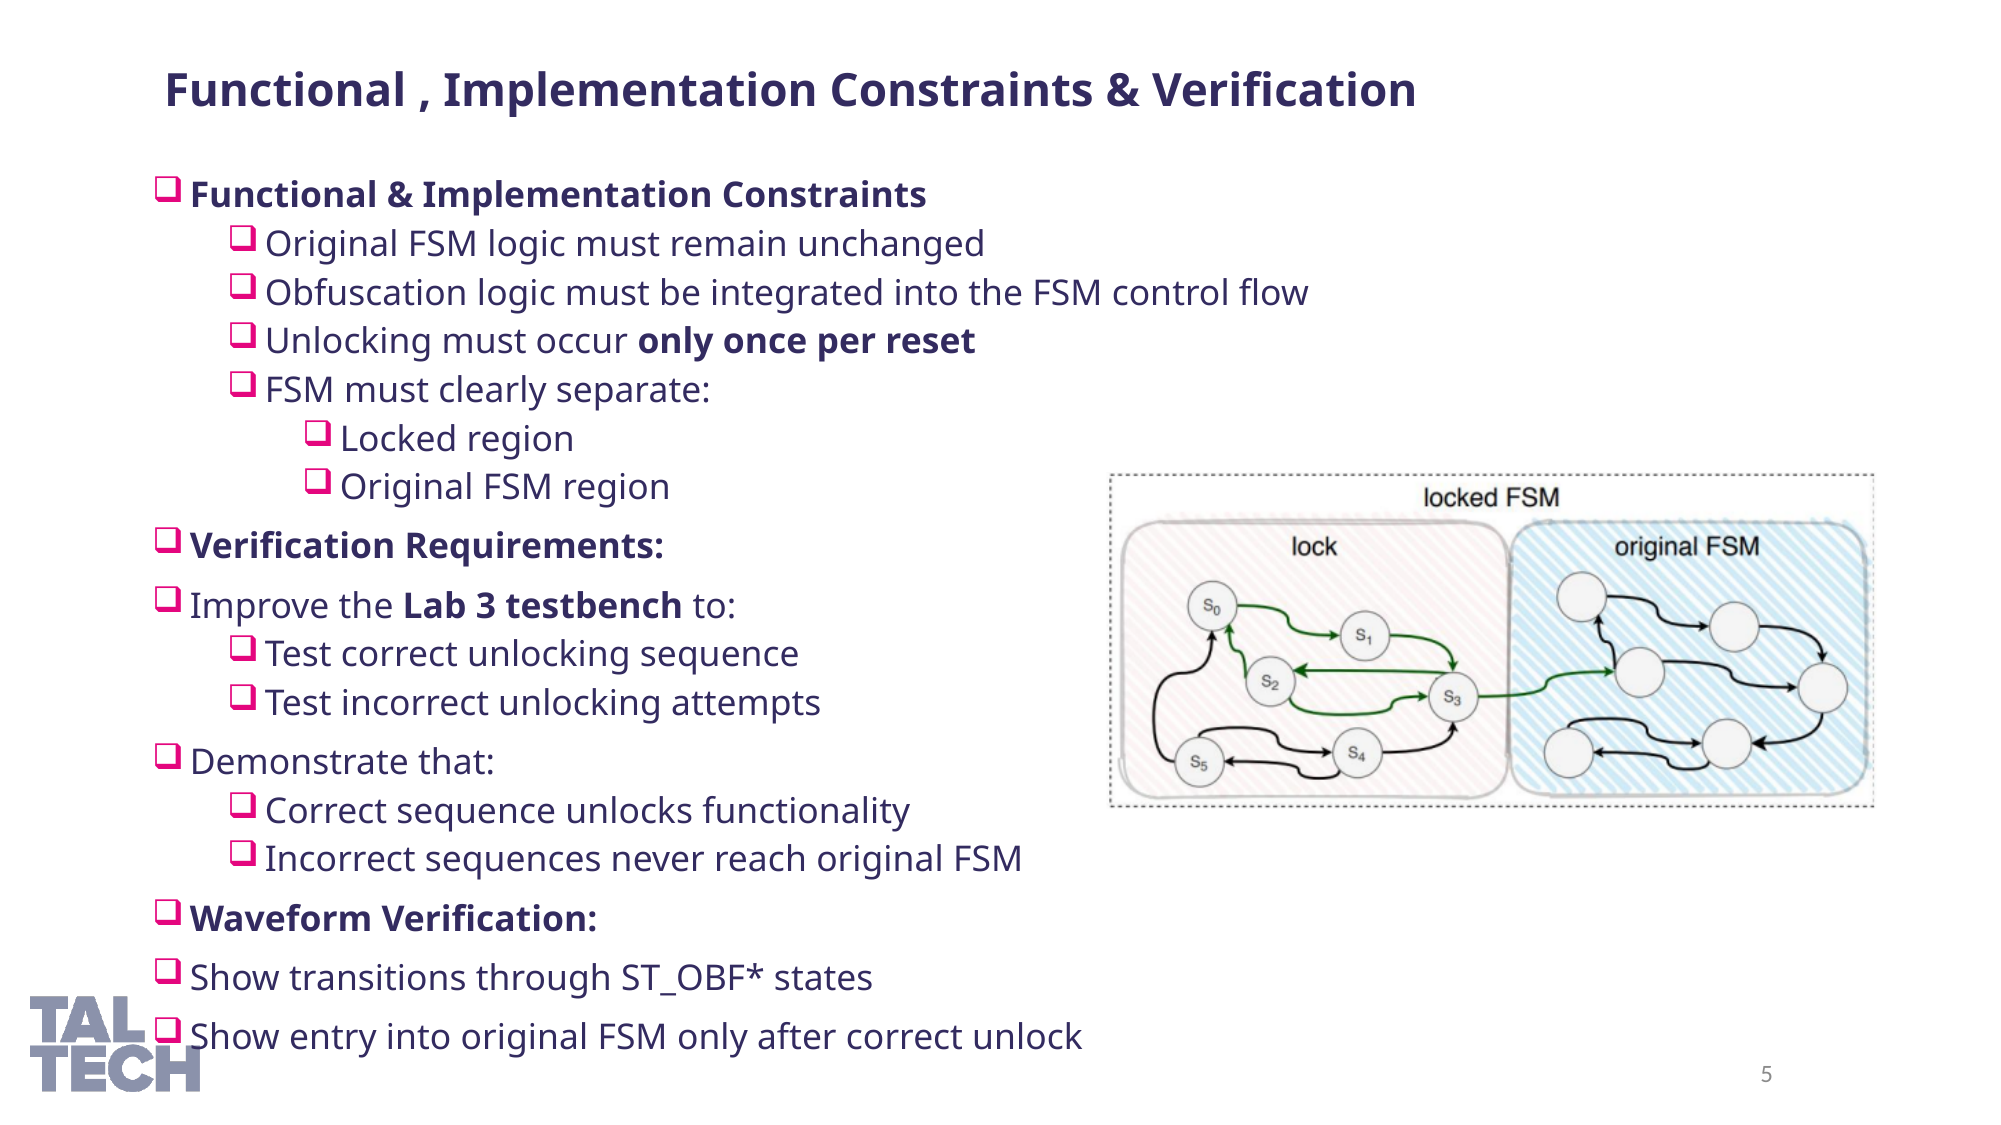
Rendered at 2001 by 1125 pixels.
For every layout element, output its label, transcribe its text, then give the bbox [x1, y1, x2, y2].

picture [25, 990, 204, 1097]
picture [1104, 472, 1877, 813]
list Functional & Implementation Constraints Original FSM logic must remain unchanged Obfuscation logic must be integrated into the FSM control flow Unlocking must occur only once per reset FSM must clearly separate: Locked region Original FSM region Verification Requirements: Improve the Lab 3 testbench to: Test correct unlocking sequence Test incorrect unlocking attempts Demonstrate that: Correct sequence unlocks functionality Incorrect sequences never reach original FSM Waveform Verification: Show transitions through ST_OBF* states Show entry into original FSM only after correct unlock [137, 169, 1949, 1014]
slide_number 5 [1338, 1042, 1789, 1103]
title Functional , Implementation Constraints & Verification [137, 59, 1863, 169]
